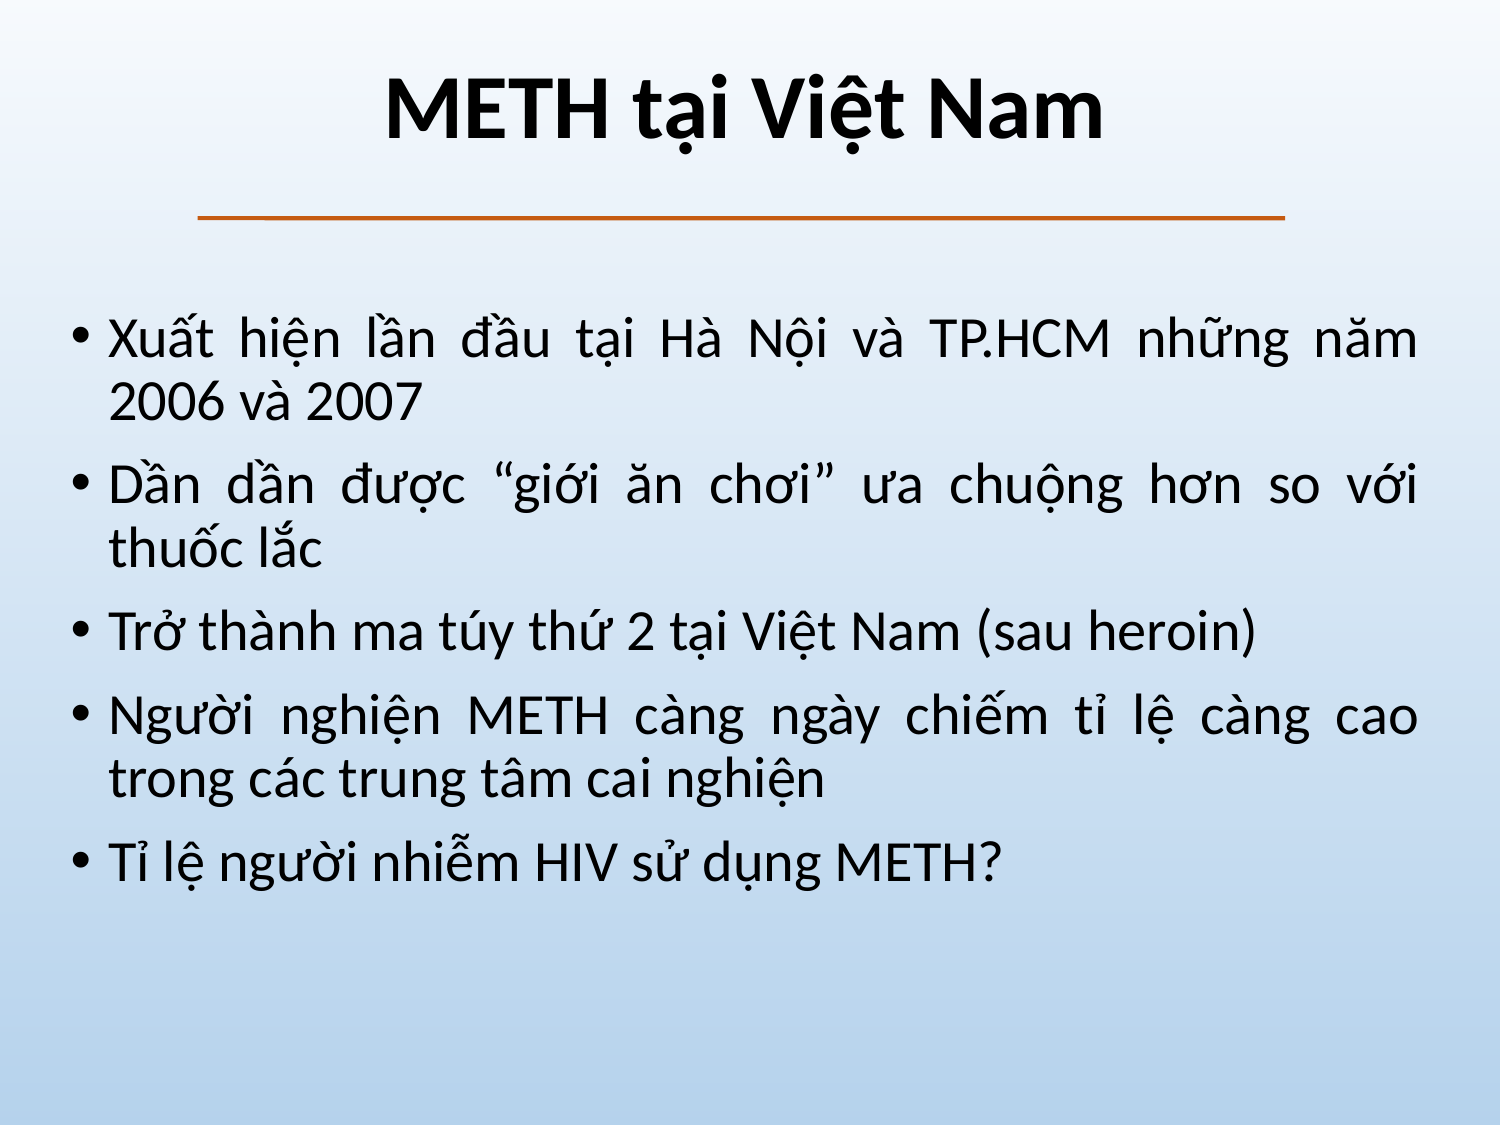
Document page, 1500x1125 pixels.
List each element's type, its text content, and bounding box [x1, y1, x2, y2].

list Xuất hiện lần đầu tại Hà Nội và TP.HCM những năm 2006 và 2007 Dần dần được “giới ăn chơi” ưa chuộng hơn so với thuốc lắc Trở thành ma túy thứ 2 tại Việt Nam (sau heroin) Người nghiện METH càng ngày chiếm tỉ lệ càng cao trong các trung tâm cai nghiện Tỉ lệ người nhiễm HIV sử dụng METH? [55, 299, 1436, 1014]
title METH tại Việt Nam [55, 0, 1436, 219]
